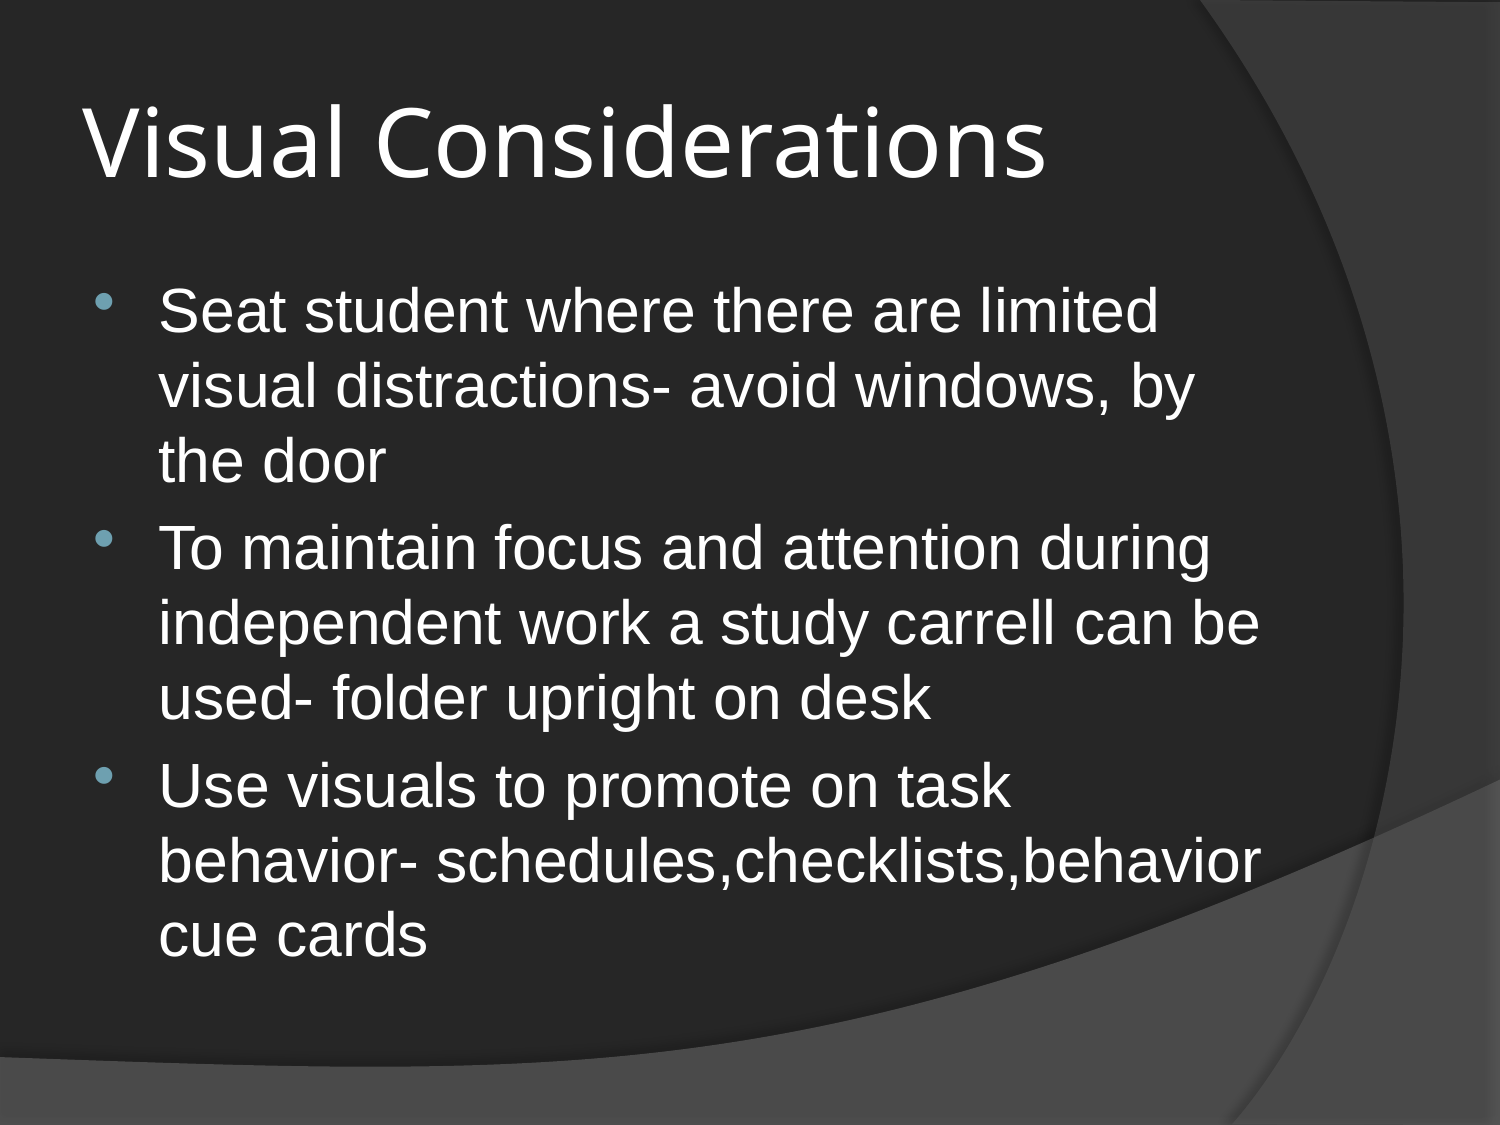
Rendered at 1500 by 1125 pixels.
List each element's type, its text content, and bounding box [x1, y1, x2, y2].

title Visual Considerations [75, 45, 1300, 233]
list Seat student where there are limited visual distractions- avoid windows, by the door To maintain focus and attention during independent work a study carrell can be used- folder upright on desk Use visuals to promote on task behavior- schedules,checklists,behavior cue cards [75, 262, 1300, 1005]
